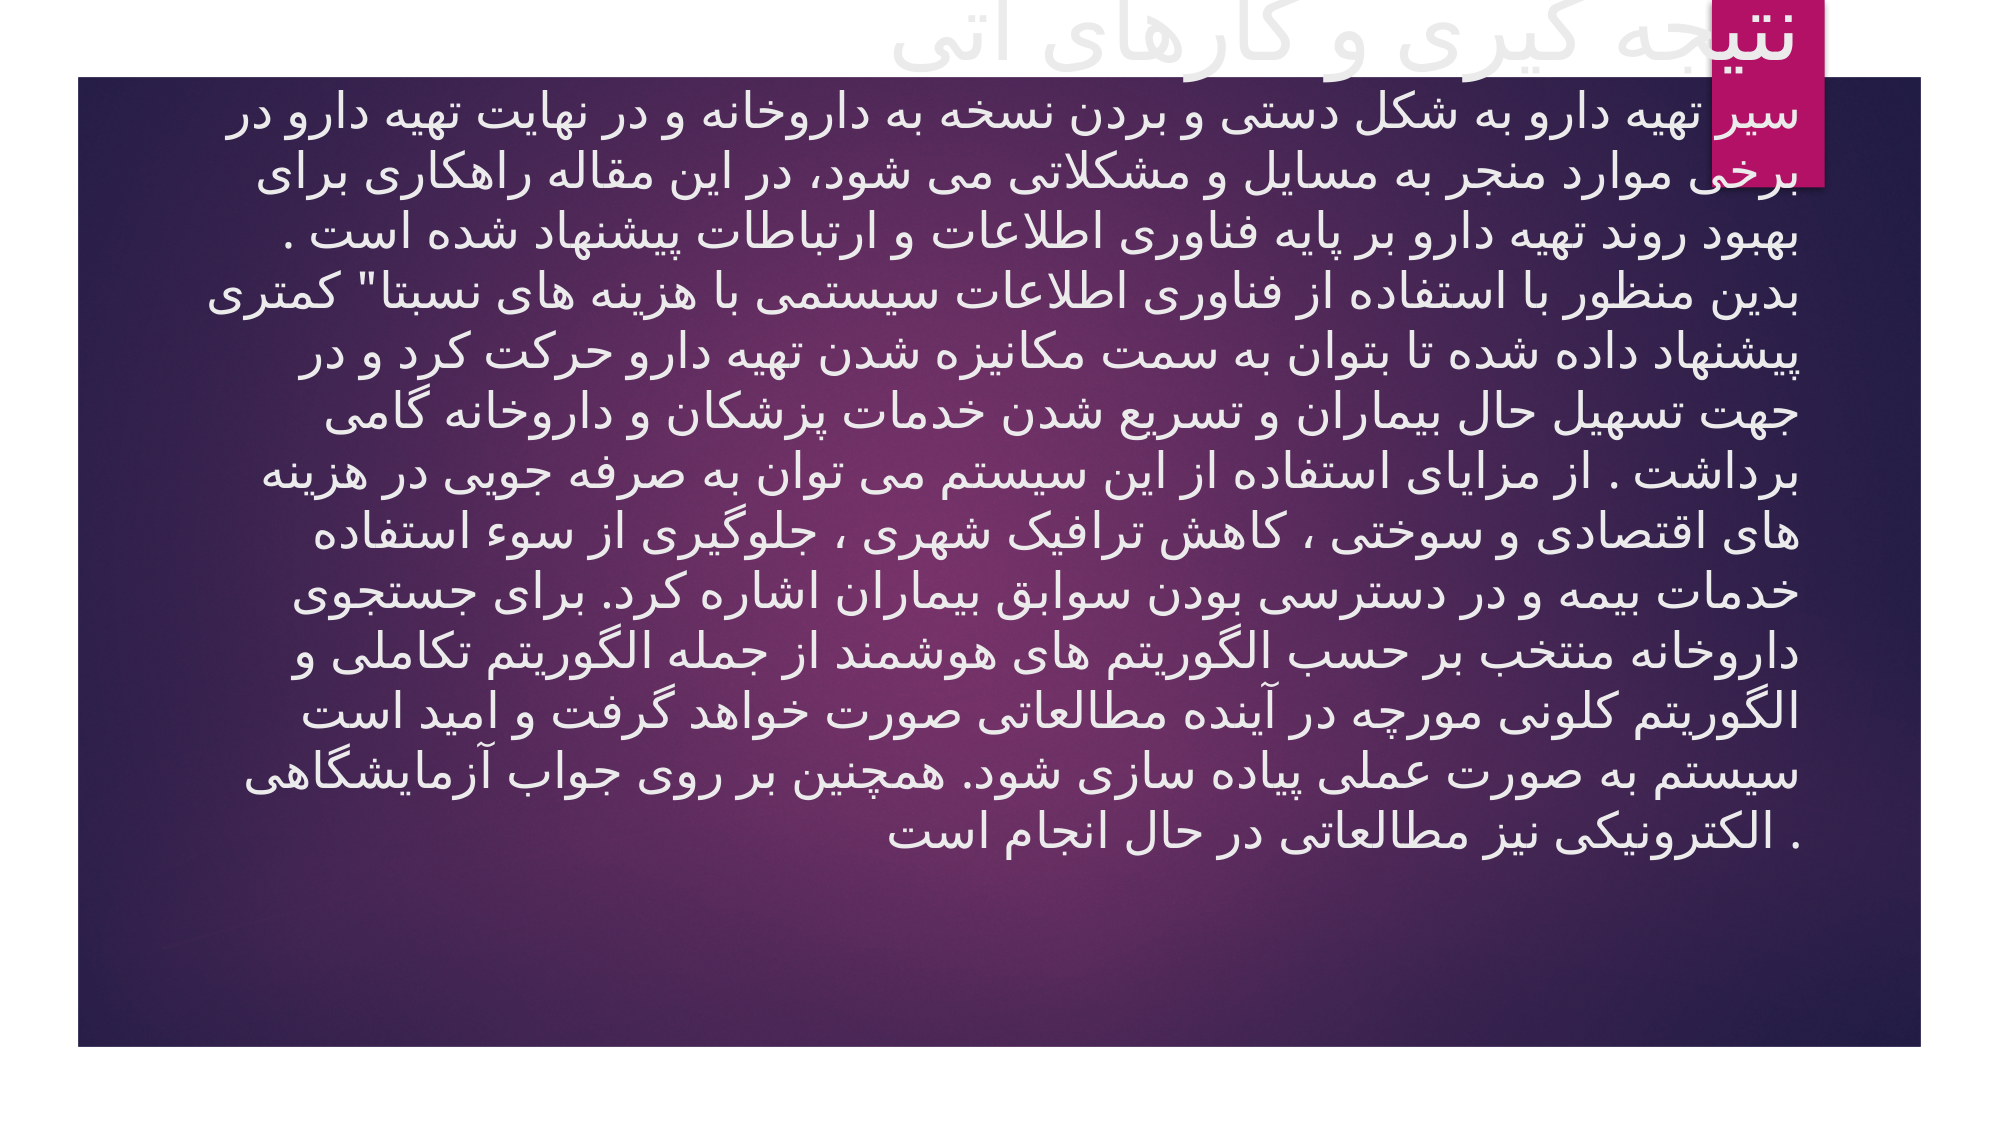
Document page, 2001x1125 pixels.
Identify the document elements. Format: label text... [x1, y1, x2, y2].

title نتیجه گیری و کارهای آتی سیر تهیه دارو به شکل دستی و بردن نسخه به داروخانه و در نهایت تهیه دارو در برخی موارد منجر به مسایل و مشکلاتی می شود، در این مقاله راهکاری برای بهبود روند تهیه دارو بر پایه فناوری اطلاعات و ارتباطات پیشنهاد شده است . بدین منظور با استفاده از فناوری اطلاعات سیستمی با هزینه های نسبتا" کمتری پیشنهاد داده شده تا بتوان به سمت مکانیزه شدن تهیه دارو حرکت کرد و در جهت تسهیل حال بیماران و تسریع شدن خدمات پزشکان و داروخانه گامی برداشت . از مزایای استفاده از این سیستم می توان به صرفه جویی در هزینه های اقتصادی و سوختی ، کاهش ترافیک شهری ، جلوگیری از سوء استفاده خدمات بیمه و در دسترسی بودن سوابق بیماران اشاره کرد. برای جستجوی داروخانه منتخب بر حسب الگوریتم های هوشمند از جمله الگوریتم تکاملی و الگوریتم کلونی مورچه در آینده مطالعاتی صورت خواهد گرفت و امید است سیستم به صورت عملی پیاده سازی شود. همچنین بر روی جواب آزمایشگاهی الکترونیکی نیز مطالعاتی در حال انجام است . [189, 211, 1818, 986]
